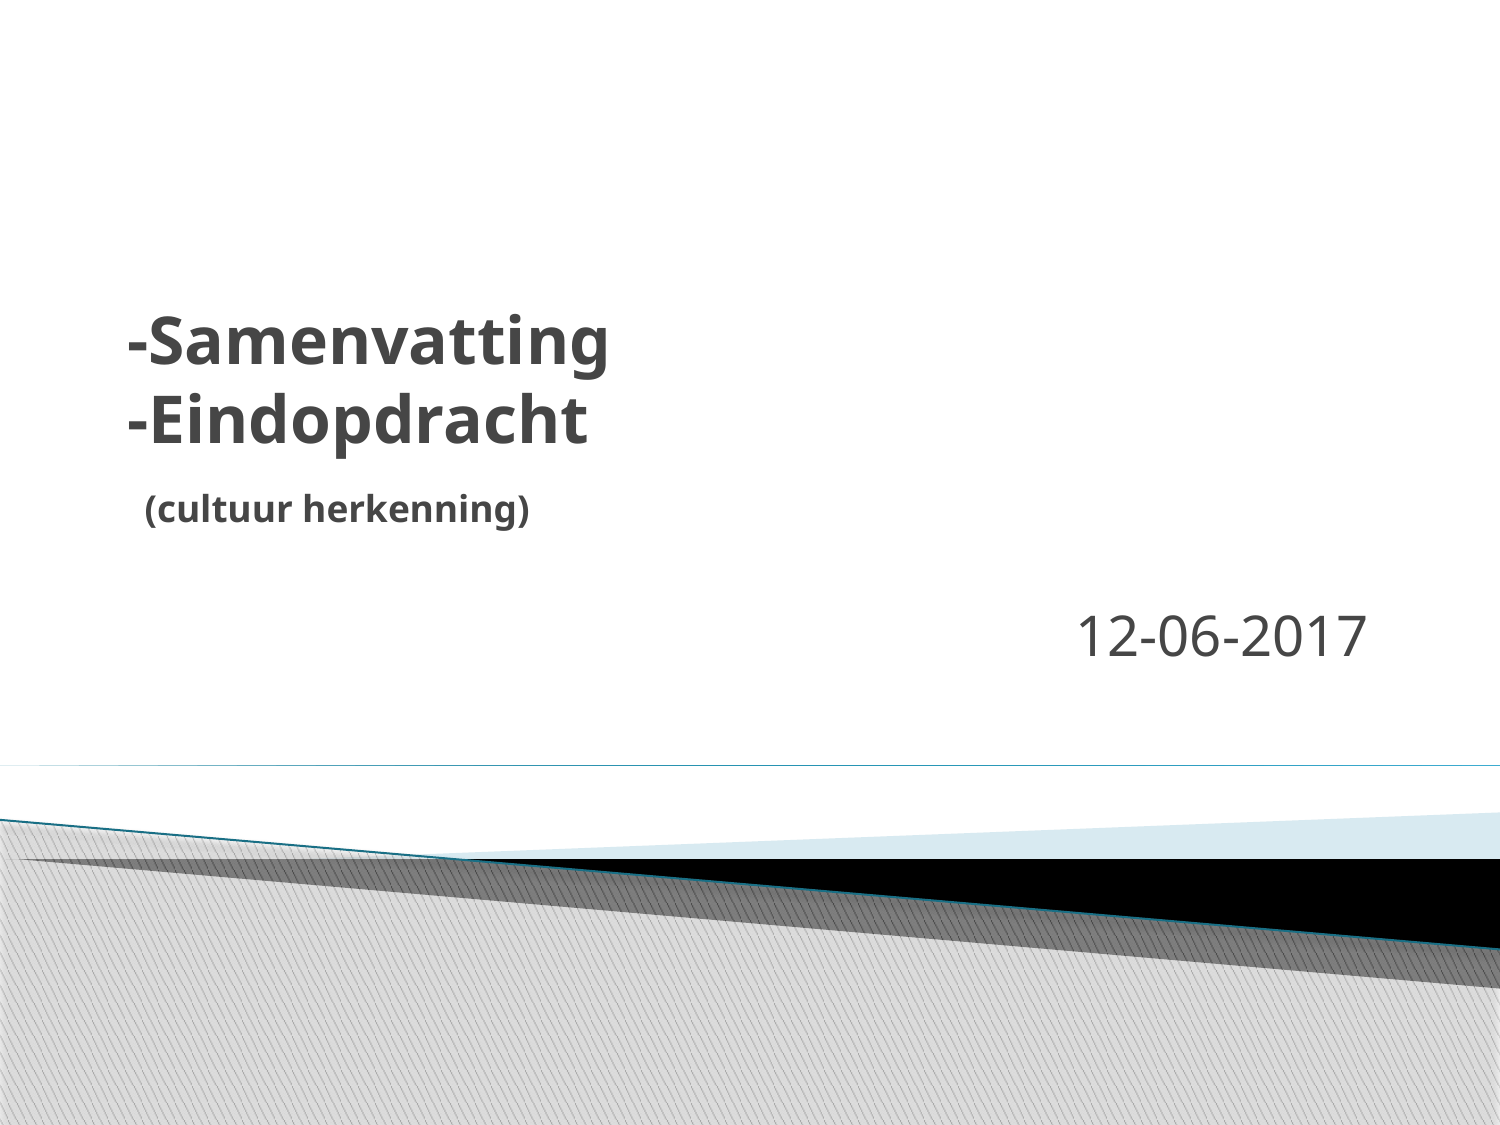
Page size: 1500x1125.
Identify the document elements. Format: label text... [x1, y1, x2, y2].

picture [5, 859, 1500, 989]
subtitle 12-06-2017 [112, 592, 1388, 790]
title -Samenvatting -Eindopdracht (cultuur herkenning) [112, 287, 1388, 588]
